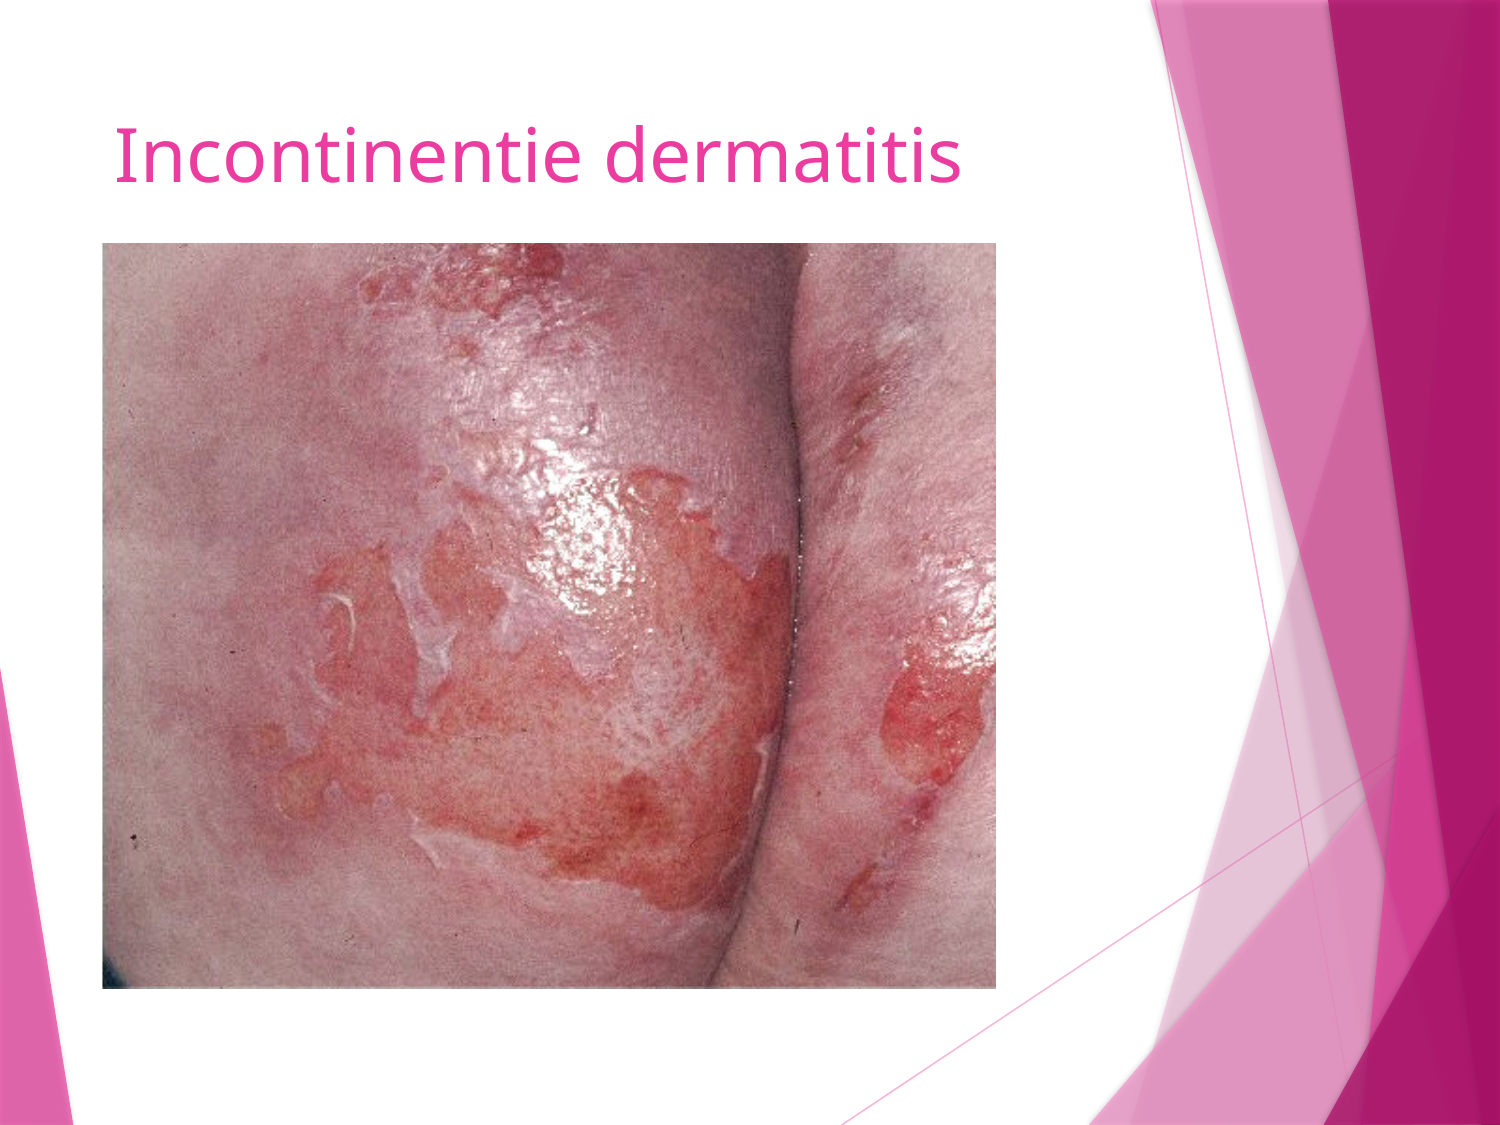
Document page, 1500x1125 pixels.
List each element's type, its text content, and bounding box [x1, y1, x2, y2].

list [101, 242, 996, 990]
title Incontinentie dermatitis [99, 99, 1142, 317]
